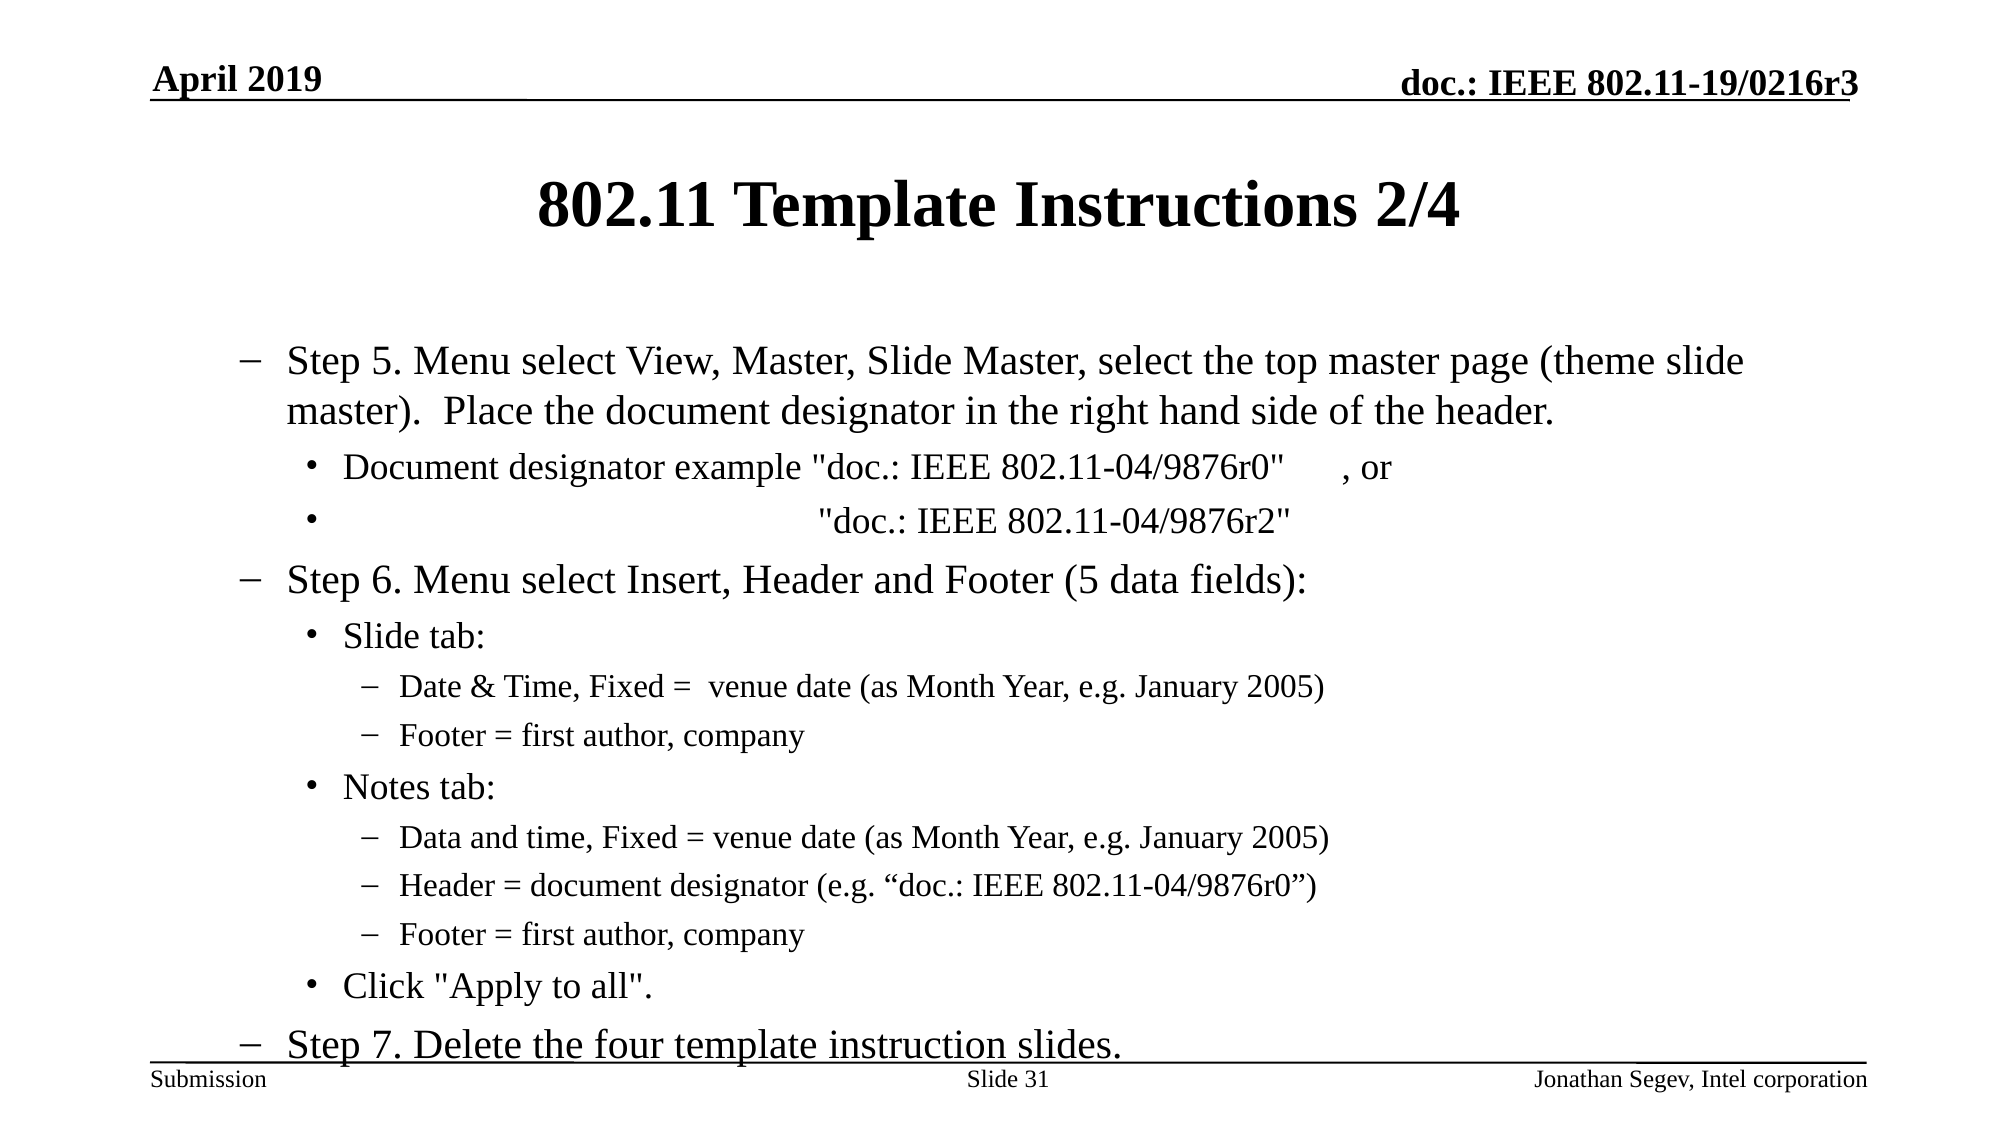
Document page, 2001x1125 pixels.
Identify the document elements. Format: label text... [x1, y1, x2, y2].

slide_number Slide 31 [950, 1061, 1067, 1123]
footer Jonathan Segev, Intel corporation [1171, 1061, 1869, 1093]
list Step 5. Menu select View, Master, Slide Master, select the top master page (theme slide master). Place the document designator in the right hand side of the header. Document designator example "doc.: IEEE 802.11-04/9876r0" , or "doc.: IEEE 802.11-04/9876r2" Step 6. Menu select Insert, Header and Footer (5 data fields): Slide tab: Date & Time, Fixed = venue date (as Month Year, e.g. January 2005) Footer = first author, company Notes tab: Data and time, Fixed = venue date (as Month Year, e.g. January 2005) Header = document designator (e.g. “doc.: IEEE 802.11-04/9876r0”) Footer = first author, company Click "Apply to all". Step 7. Delete the four template instruction slides. [149, 324, 1850, 1000]
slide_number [152, 54, 563, 100]
title 802.11 Template Instructions 2/4 [149, 112, 1850, 288]
